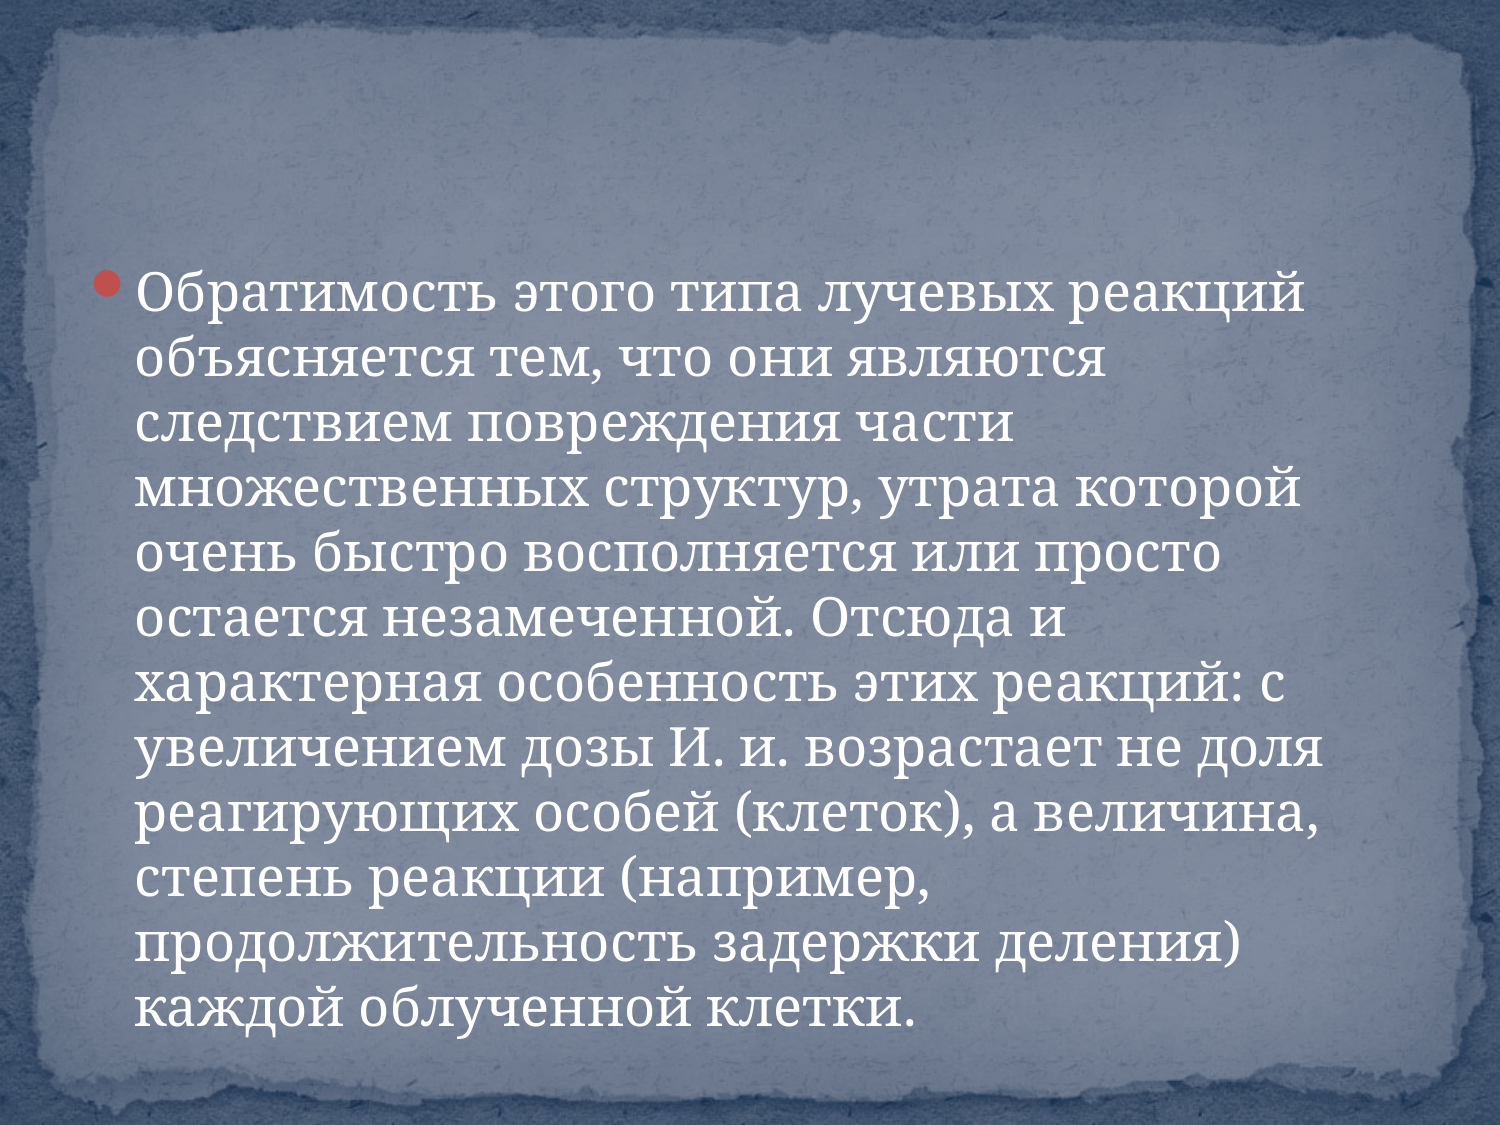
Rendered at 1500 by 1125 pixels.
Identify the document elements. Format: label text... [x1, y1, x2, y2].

list Обратимость этого типа лучевых реакций объясняется тем, что они являются следствием повреждения части множественных структур, утрата которой очень быстро восполняется или просто остается незамеченной. Отсюда и характерная особенность этих реакций: с увеличением дозы И. и. возрастает не доля реагирующих особей (клеток), а величина, степень реакции (например, продолжительность задержки деления) каждой облученной клетки. [75, 249, 1425, 1000]
